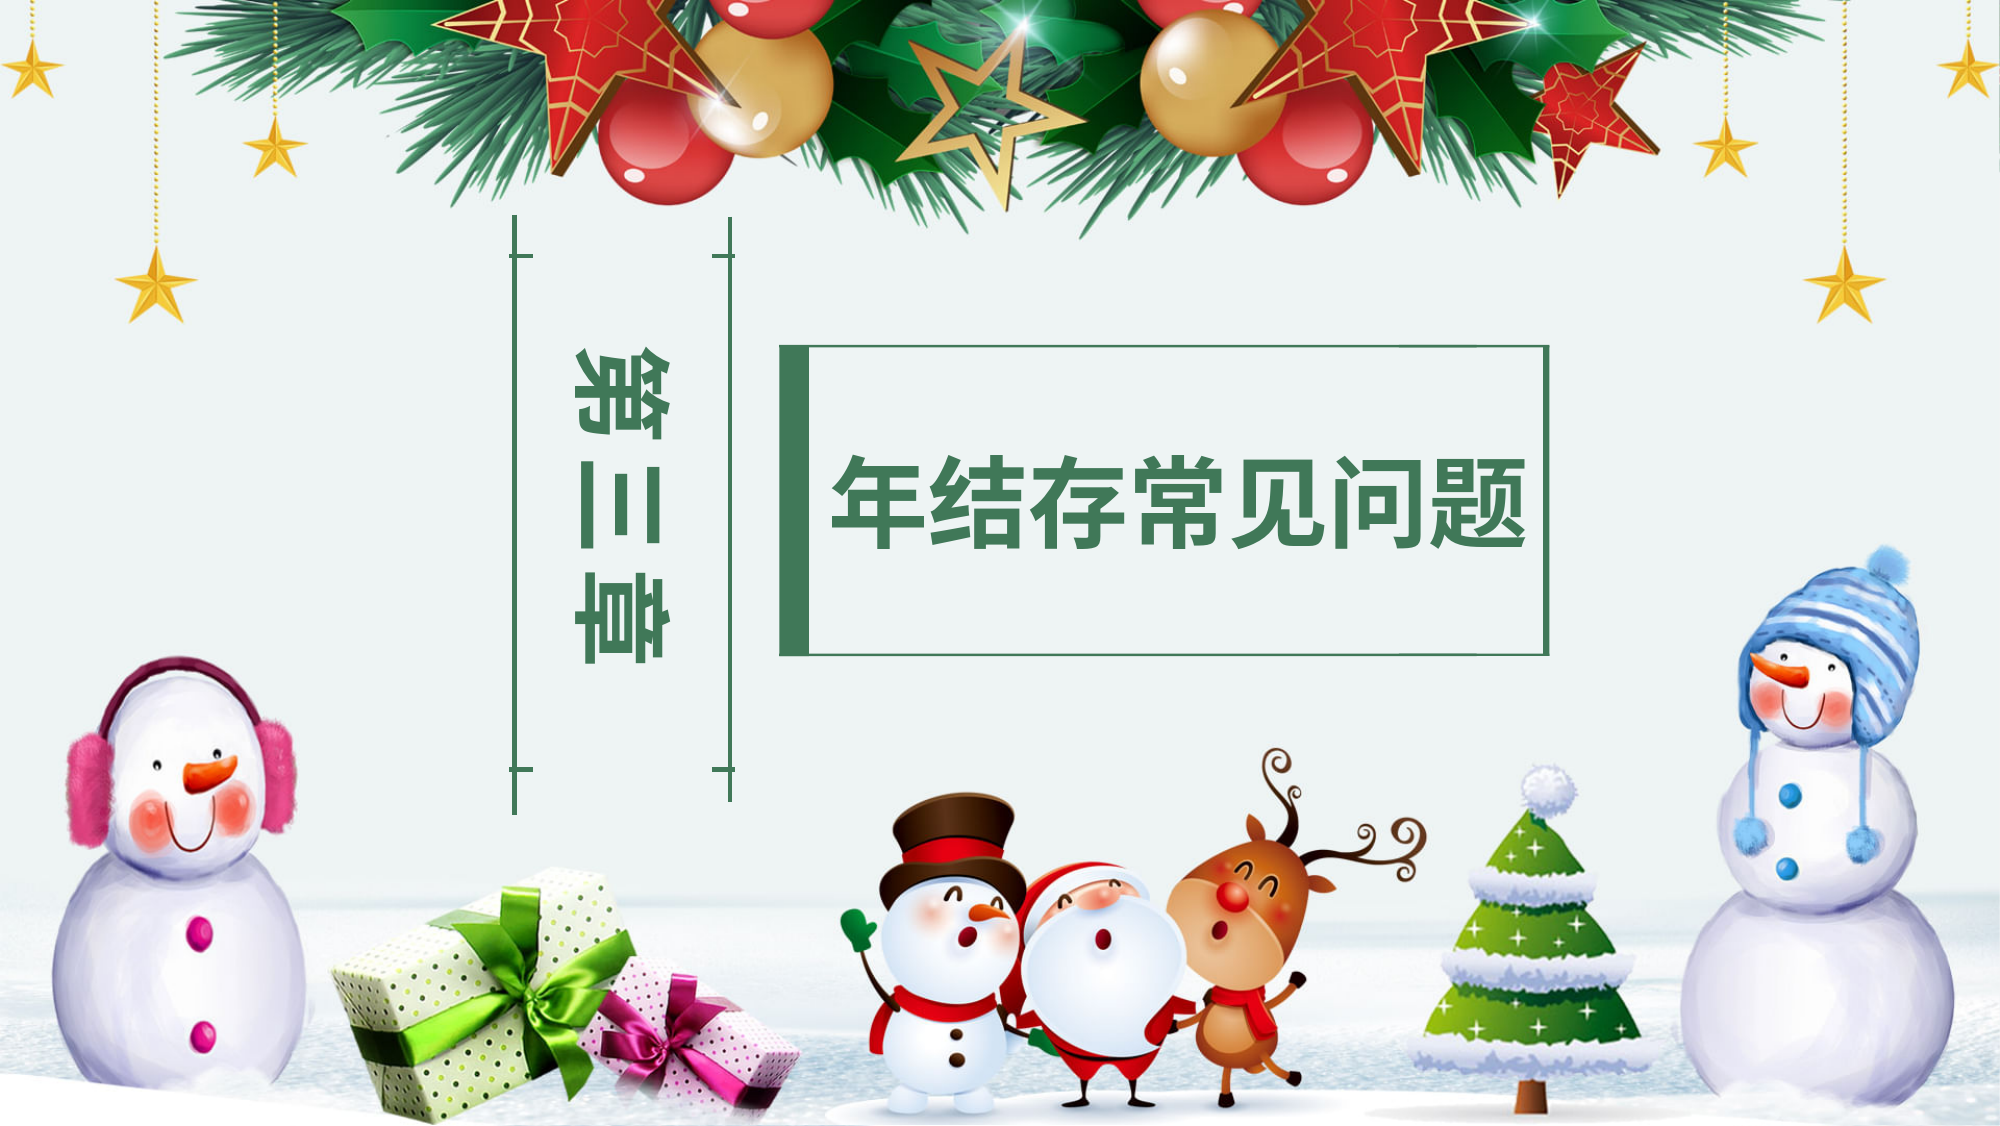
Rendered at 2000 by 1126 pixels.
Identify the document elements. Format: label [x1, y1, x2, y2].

picture [0, 0, 2000, 1126]
text_box [322, 401, 779, 628]
text_box [779, 344, 1550, 657]
